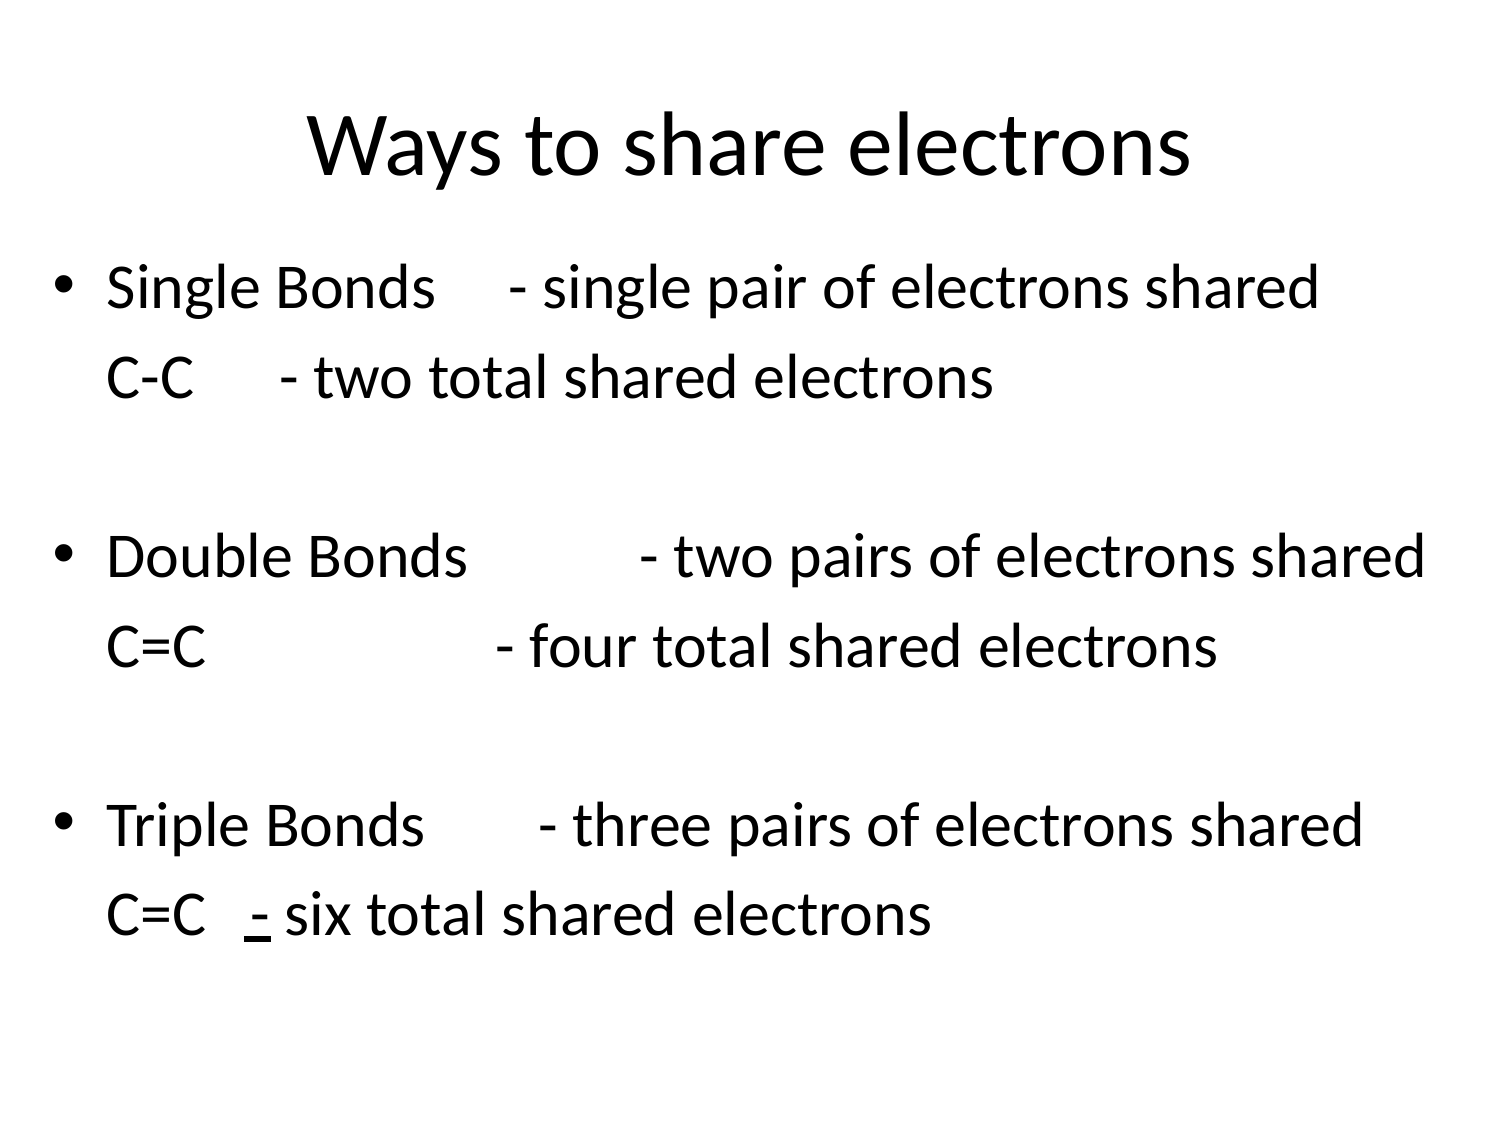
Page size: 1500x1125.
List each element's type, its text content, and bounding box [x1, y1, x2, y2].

list Single Bonds - single pair of electrons shared C-C - two total shared electrons Double Bonds - two pairs of electrons shared C=C - four total shared electrons Triple Bonds - three pairs of electrons shared C=C - six total shared electrons [37, 237, 1450, 1005]
title Ways to share electrons [75, 45, 1425, 233]
